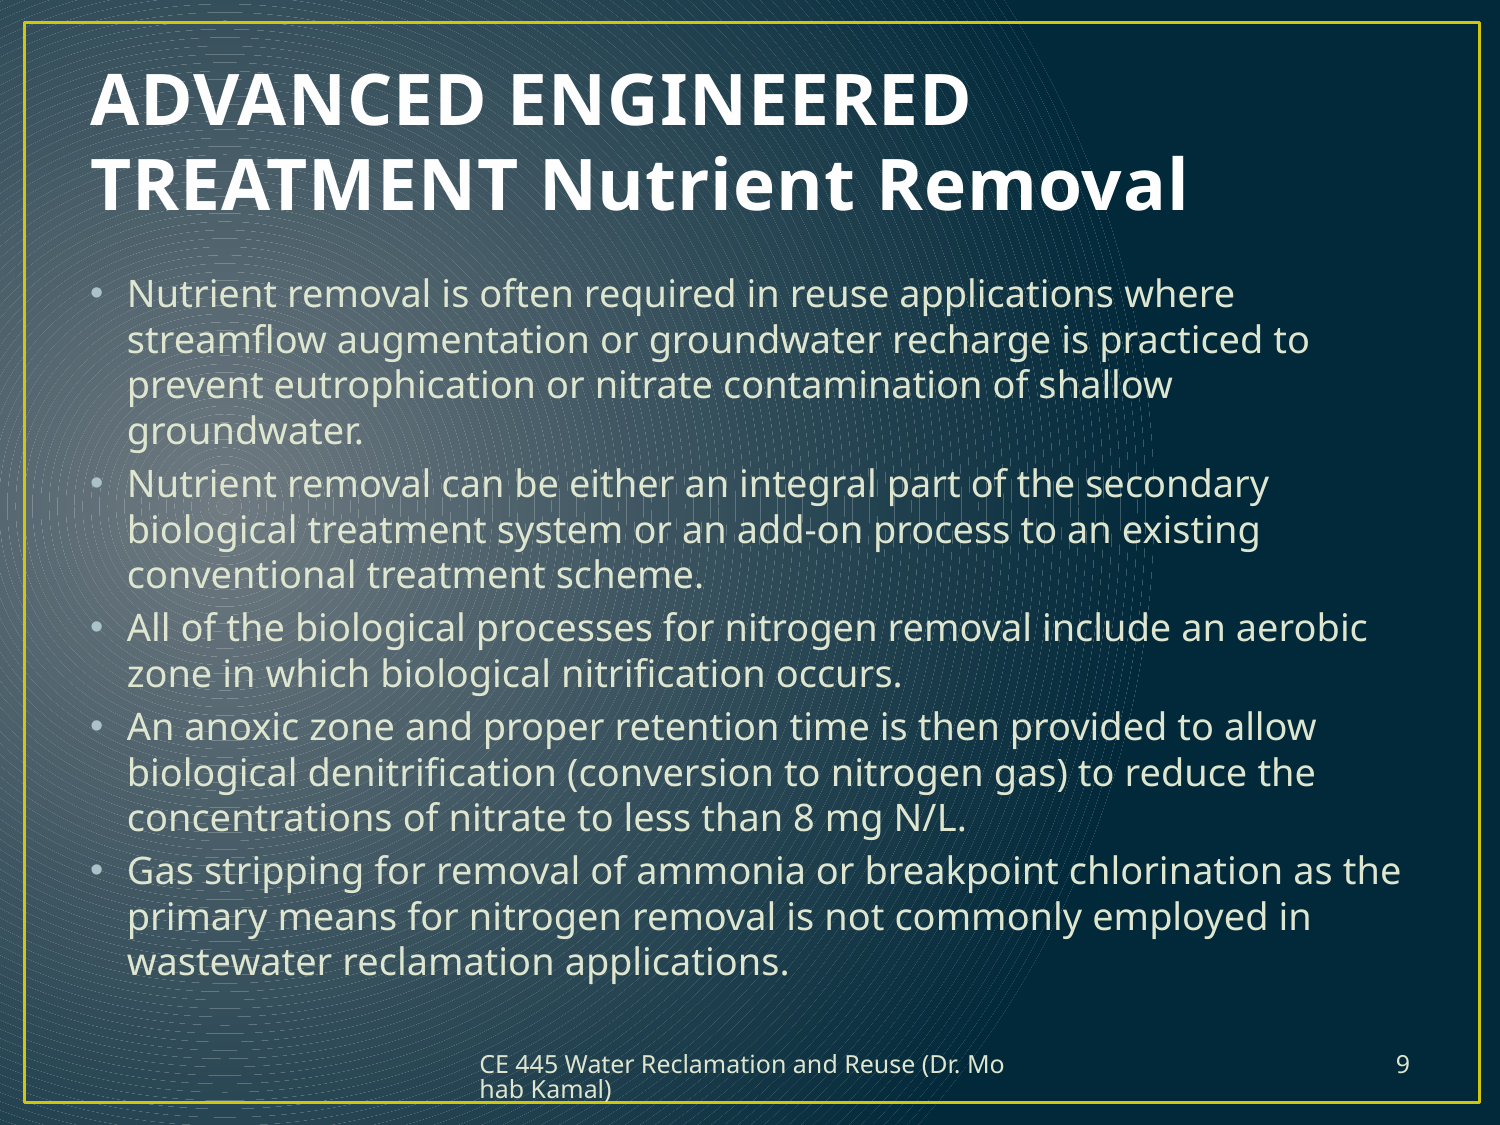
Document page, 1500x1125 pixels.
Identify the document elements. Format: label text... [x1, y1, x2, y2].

list Nutrient removal is often required in reuse applications where streamflow augmentation or groundwater recharge is practiced to prevent eutrophication or nitrate contamination of shallow groundwater. Nutrient removal can be either an integral part of the secondary biological treatment system or an add-on process to an existing conventional treatment scheme. All of the biological processes for nitrogen removal include an aerobic zone in which biological nitrification occurs. An anoxic zone and proper retention time is then provided to allow biological denitrification (conversion to nitrogen gas) to reduce the concentrations of nitrate to less than 8 mg N/L. Gas stripping for removal of ammonia or breakpoint chlorination as the primary means for nitrogen removal is not commonly employed in wastewater reclamation applications. [75, 262, 1425, 1005]
footer CE 445 Water Reclamation and Reuse (Dr. Mohab Kamal) [464, 1035, 1036, 1096]
title ADVANCED ENGINEERED TREATMENT Nutrient Removal [75, 45, 1425, 233]
slide_number 9 [1074, 1035, 1425, 1096]
